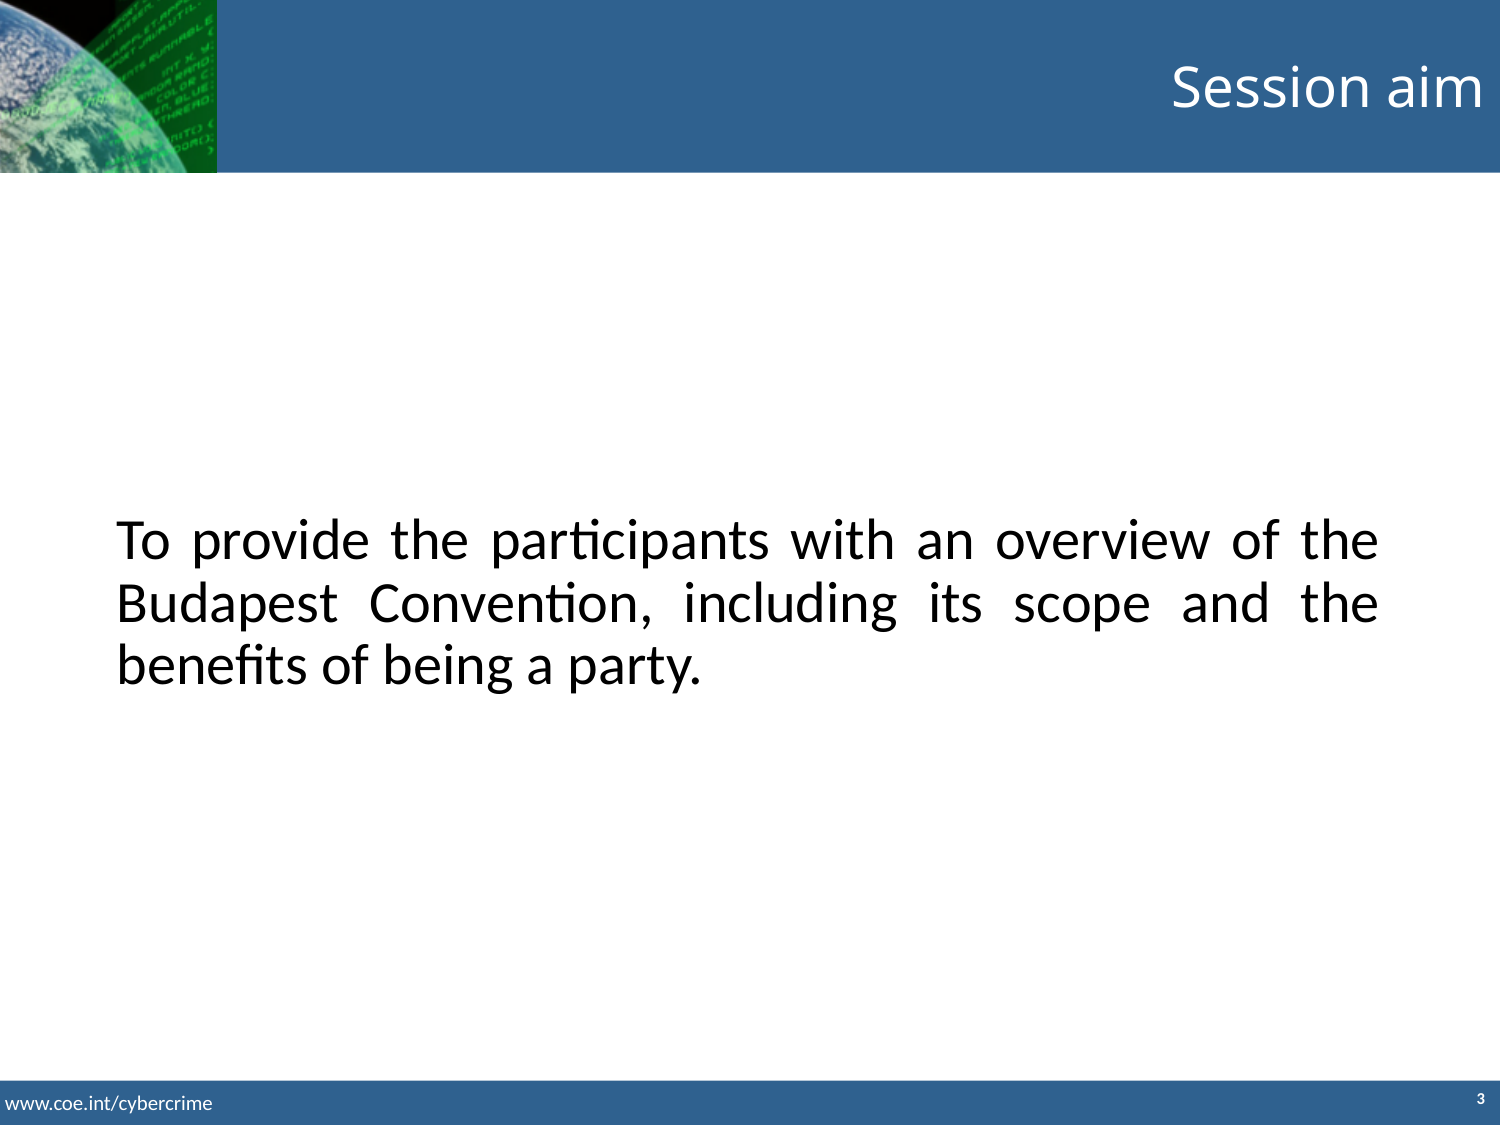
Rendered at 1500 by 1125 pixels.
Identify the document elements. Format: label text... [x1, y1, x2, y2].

picture [0, 0, 217, 173]
list Session aim [421, 0, 1500, 172]
slide_number 3 [1162, 1080, 1500, 1125]
list To provide the participants with an overview of the Budapest Convention, including its scope and the benefits of being a party. [101, 242, 1396, 957]
